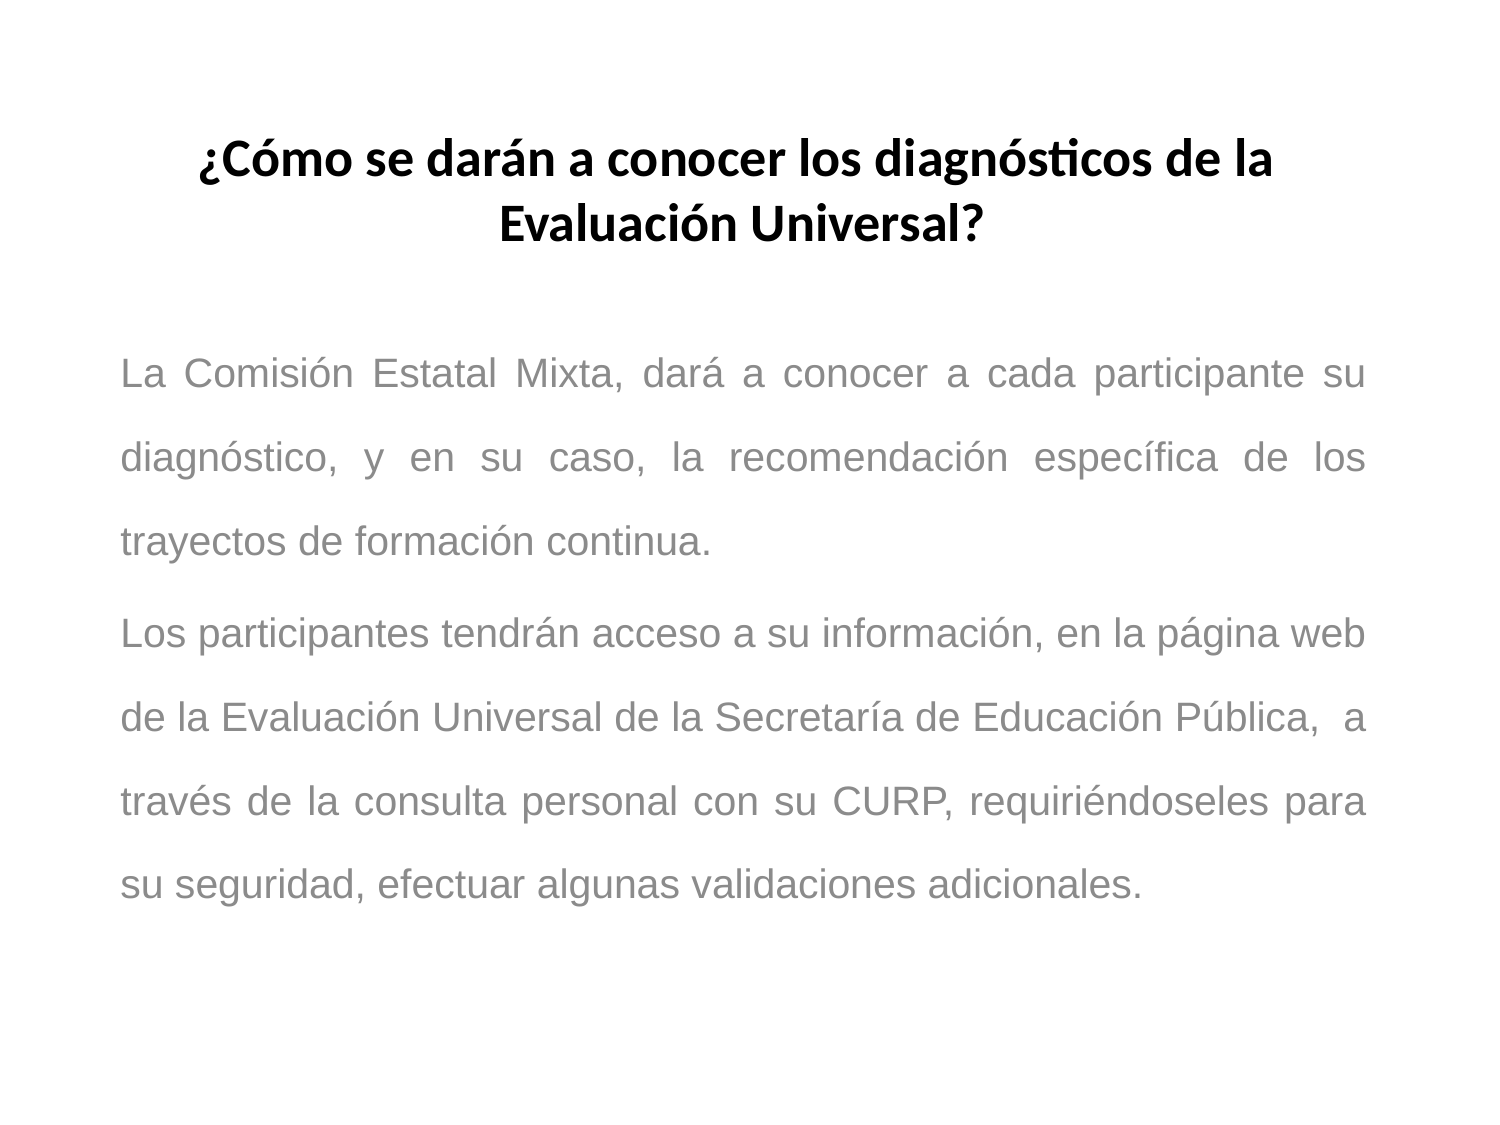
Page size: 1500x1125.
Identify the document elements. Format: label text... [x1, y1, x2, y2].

title ¿Cómo se darán a conocer los diagnósticos de la Evaluación Universal? [105, 128, 1381, 247]
subtitle La Comisión Estatal Mixta, dará a conocer a cada participante su diagnóstico, y en su caso, la recomendación específica de los trayectos de formación continua. Los participantes tendrán acceso a su información, en la página web de la Evaluación Universal de la Secretaría de Educación Pública, a través de la consulta personal con su CURP, requiriéndoseles para su seguridad, efectuar algunas validaciones adicionales. [105, 304, 1383, 950]
